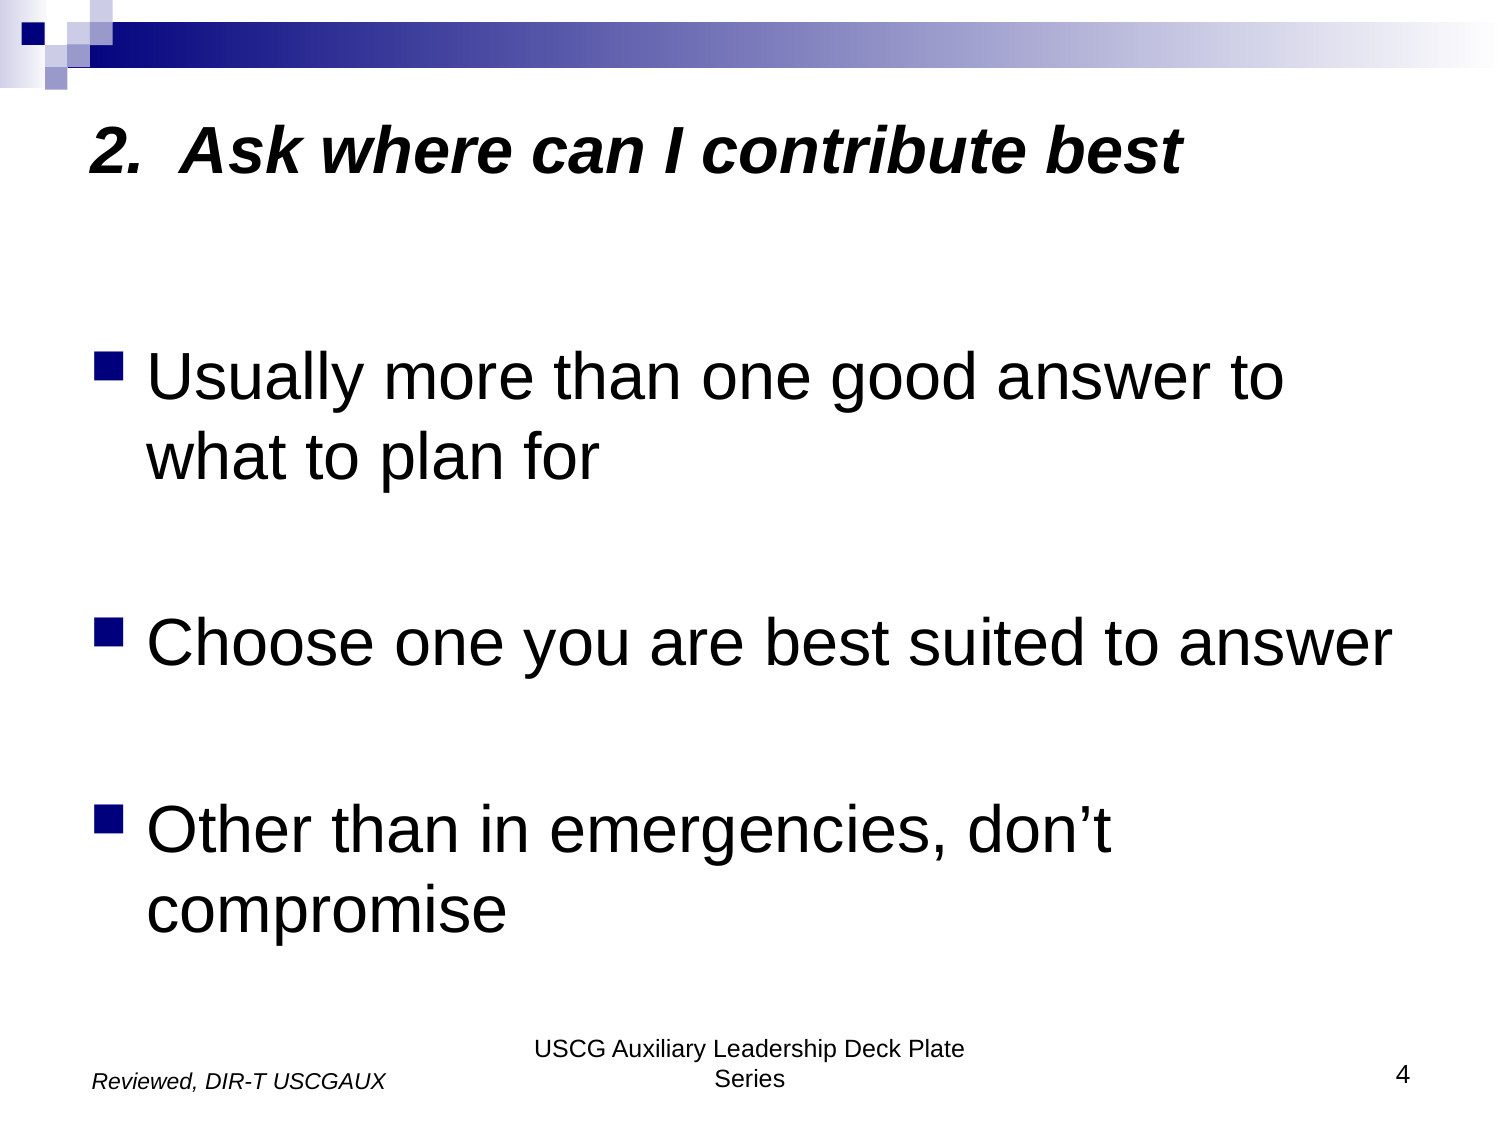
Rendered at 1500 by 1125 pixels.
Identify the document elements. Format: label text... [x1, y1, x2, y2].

title 2. Ask where can I contribute best [75, 75, 1425, 220]
footer USCG Auxiliary Leadership Deck Plate Series [512, 1025, 988, 1100]
text_box Reviewed, DIR-T USCGAUX [76, 1058, 402, 1102]
slide_number 4 [1074, 1025, 1425, 1100]
list Usually more than one good answer to what to plan for Choose one you are best suited to answer Other than in emergencies, don’t compromise [75, 324, 1425, 963]
